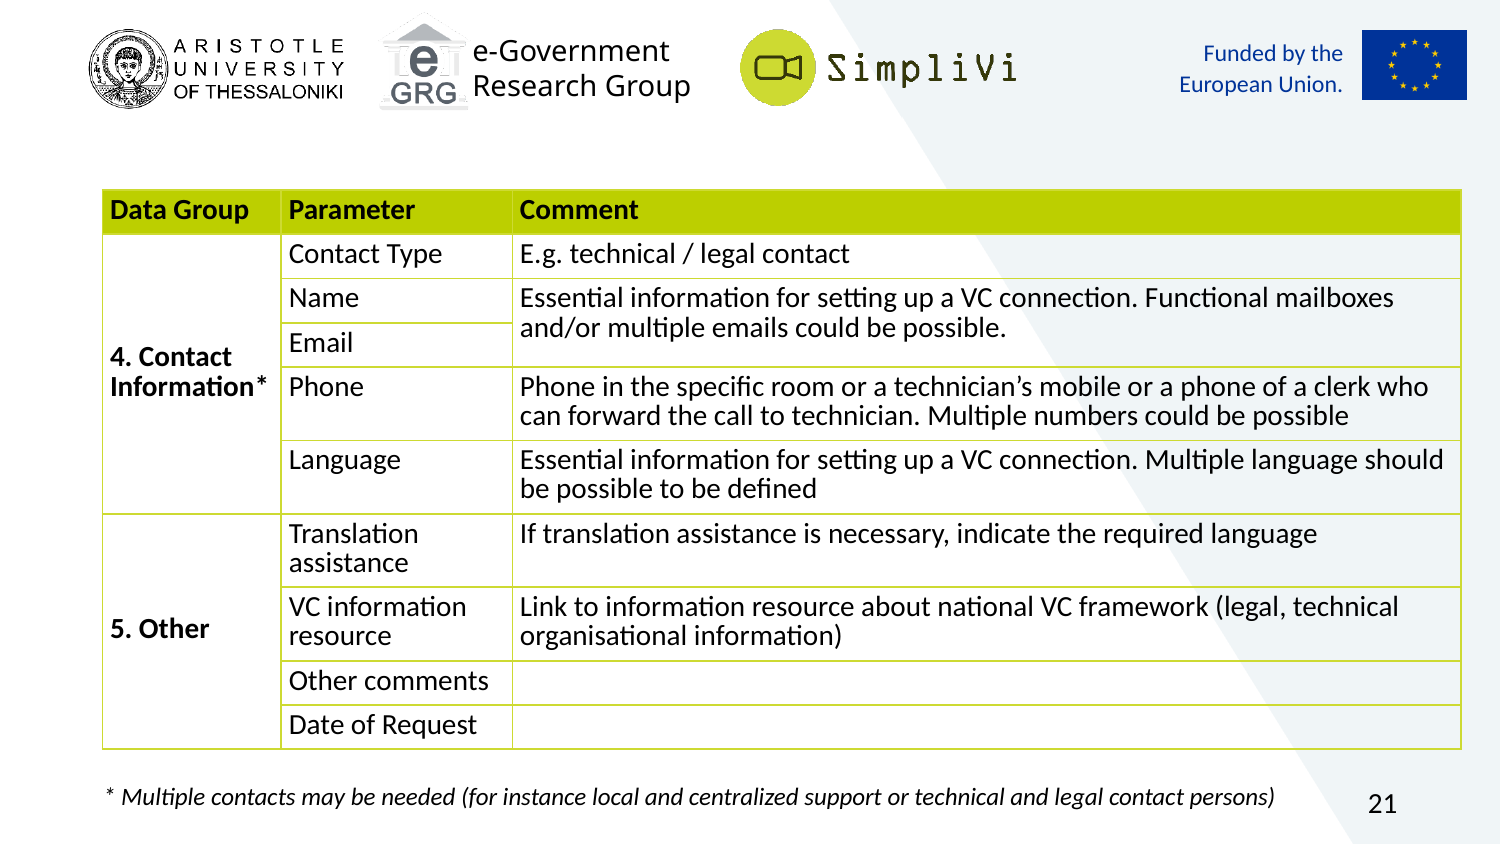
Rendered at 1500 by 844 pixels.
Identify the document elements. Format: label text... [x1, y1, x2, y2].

table_cell E.g. technical / legal contact [513, 235, 1460, 278]
table_cell Other comments [282, 662, 512, 704]
table_cell Essential information for setting up a VC connection. Functional mailboxes and/or multiple emails could be possible. [513, 279, 1460, 366]
table_header Parameter [282, 191, 512, 233]
table_cell [513, 662, 1460, 704]
table_cell Phone [282, 368, 512, 440]
table_cell Link to information resource about national VC framework (legal, technical organisational information) [513, 588, 1460, 660]
table_cell 4. Contact Information* [103, 235, 280, 513]
table_header Comment [513, 191, 1460, 233]
table_cell Contact Type [282, 235, 512, 278]
table_cell 5. Other [103, 515, 280, 748]
table_cell If translation assistance is necessary, indicate the required language [513, 515, 1460, 586]
table_header Data Group [103, 191, 280, 233]
picture [0, 0, 1500, 844]
slide_number 21 [1239, 785, 1398, 819]
table_cell Name [282, 279, 512, 322]
table_cell Date of Request [282, 706, 512, 748]
table_cell Translation assistance [282, 515, 512, 586]
table_cell VC information resource [282, 588, 512, 660]
table_cell [513, 706, 1460, 748]
table_cell Phone in the specific room or a technician’s mobile or a phone of a clerk who can forward the call to technician. Multiple numbers could be possible [513, 368, 1460, 440]
text_box * Multiple contacts may be needed (for instance local and centralized support or technical and legal contact persons) [88, 773, 1355, 818]
table_cell Language [282, 441, 512, 513]
table_cell Email [282, 324, 512, 366]
table_cell Essential information for setting up a VC connection. Multiple language should be possible to be defined [513, 441, 1460, 513]
